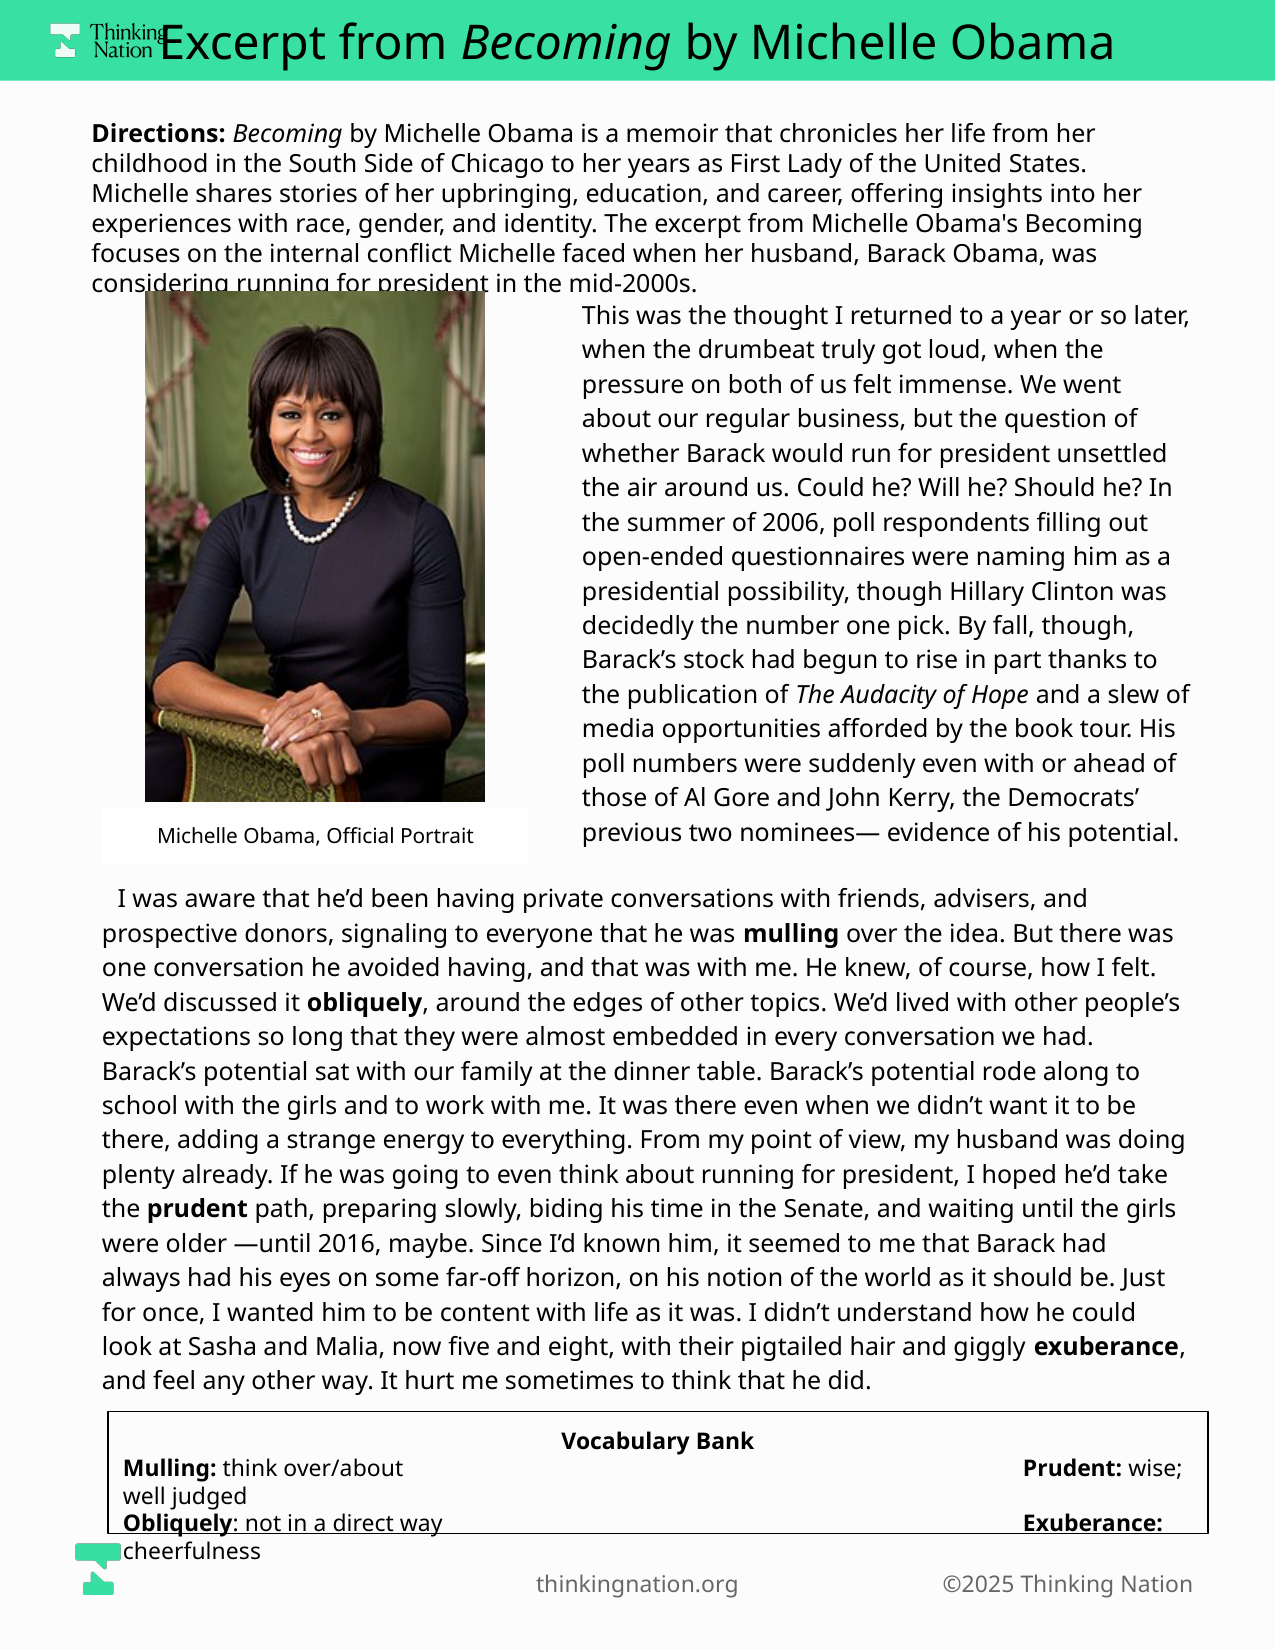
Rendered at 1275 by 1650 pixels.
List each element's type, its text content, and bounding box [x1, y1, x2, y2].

picture [145, 290, 486, 802]
text_box thinkingnation.org [486, 1553, 789, 1605]
text_box Vocabulary Bank Mulling: think over/about Prudent: wise; well judged Obliquely: not in a direct way Exuberance: cheerfulness [107, 1411, 1208, 1534]
text_box ©2025 Thinking Nation [907, 1553, 1210, 1605]
text_box Excerpt from Becoming by Michelle Obama [0, 0, 1275, 81]
picture [36, 12, 172, 69]
text_box Michelle Obama, Official Portrait [102, 807, 529, 863]
text_box Directions: Becoming by Michelle Obama is a memoir that chronicles her life from her childhood in the South Side of Chicago to her years as First Lady of the United States. Michelle shares stories of her upbringing, education, and career, offering insights into her experiences with race, gender, and identity. The excerpt from Michelle Obama's Becoming focuses on the internal conflict Michelle faced when her husband, Barack Obama, was considering running for president in the mid-2000s. [76, 102, 1186, 313]
picture [62, 1533, 134, 1605]
text_box This was the thought I returned to a year or so later, when the drumbeat truly got loud, when the pressure on both of us felt immense. We went about our regular business, but the question of whether Barack would run for president unsettled the air around us. Could he? Will he? Should he? In the summer of 2006, poll respondents filling out open-ended questionnaires were naming him as a presidential possibility, though Hillary Clinton was decidedly the number one pick. By fall, though, Barack’s stock had begun to rise in part thanks to the publication of The Audacity of Hope and a slew of media opportunities afforded by the book tour. His poll numbers were suddenly even with or ahead of those of Al Gore and John Kerry, the Democrats’ previous two nominees— evidence of his potential. [566, 280, 1210, 861]
text_box I was aware that he’d been having private conversations with friends, advisers, and prospective donors, signaling to everyone that he was mulling over the idea. But there was one conversation he avoided having, and that was with me. He knew, of course, how I felt. We’d discussed it obliquely, around the edges of other topics. We’d lived with other people’s expectations so long that they were almost embedded in every conversation we had. Barack’s potential sat with our family at the dinner table. Barack’s potential rode along to school with the girls and to work with me. It was there even when we didn’t want it to be there, adding a strange energy to everything. From my point of view, my husband was doing plenty already. If he was going to even think about running for president, I hoped he’d take the prudent path, preparing slowly, biding his time in the Senate, and waiting until the girls were older —until 2016, maybe. Since I’d known him, it seemed to me that Barack had always had his eyes on some far-off horizon, on his notion of the world as it should be. Just for once, I wanted him to be content with life as it was. I didn’t understand how he could look at Sasha and Malia, now five and eight, with their pigtailed hair and giggly exuberance, and feel any other way. It hurt me sometimes to think that he did. [76, 863, 1209, 1410]
